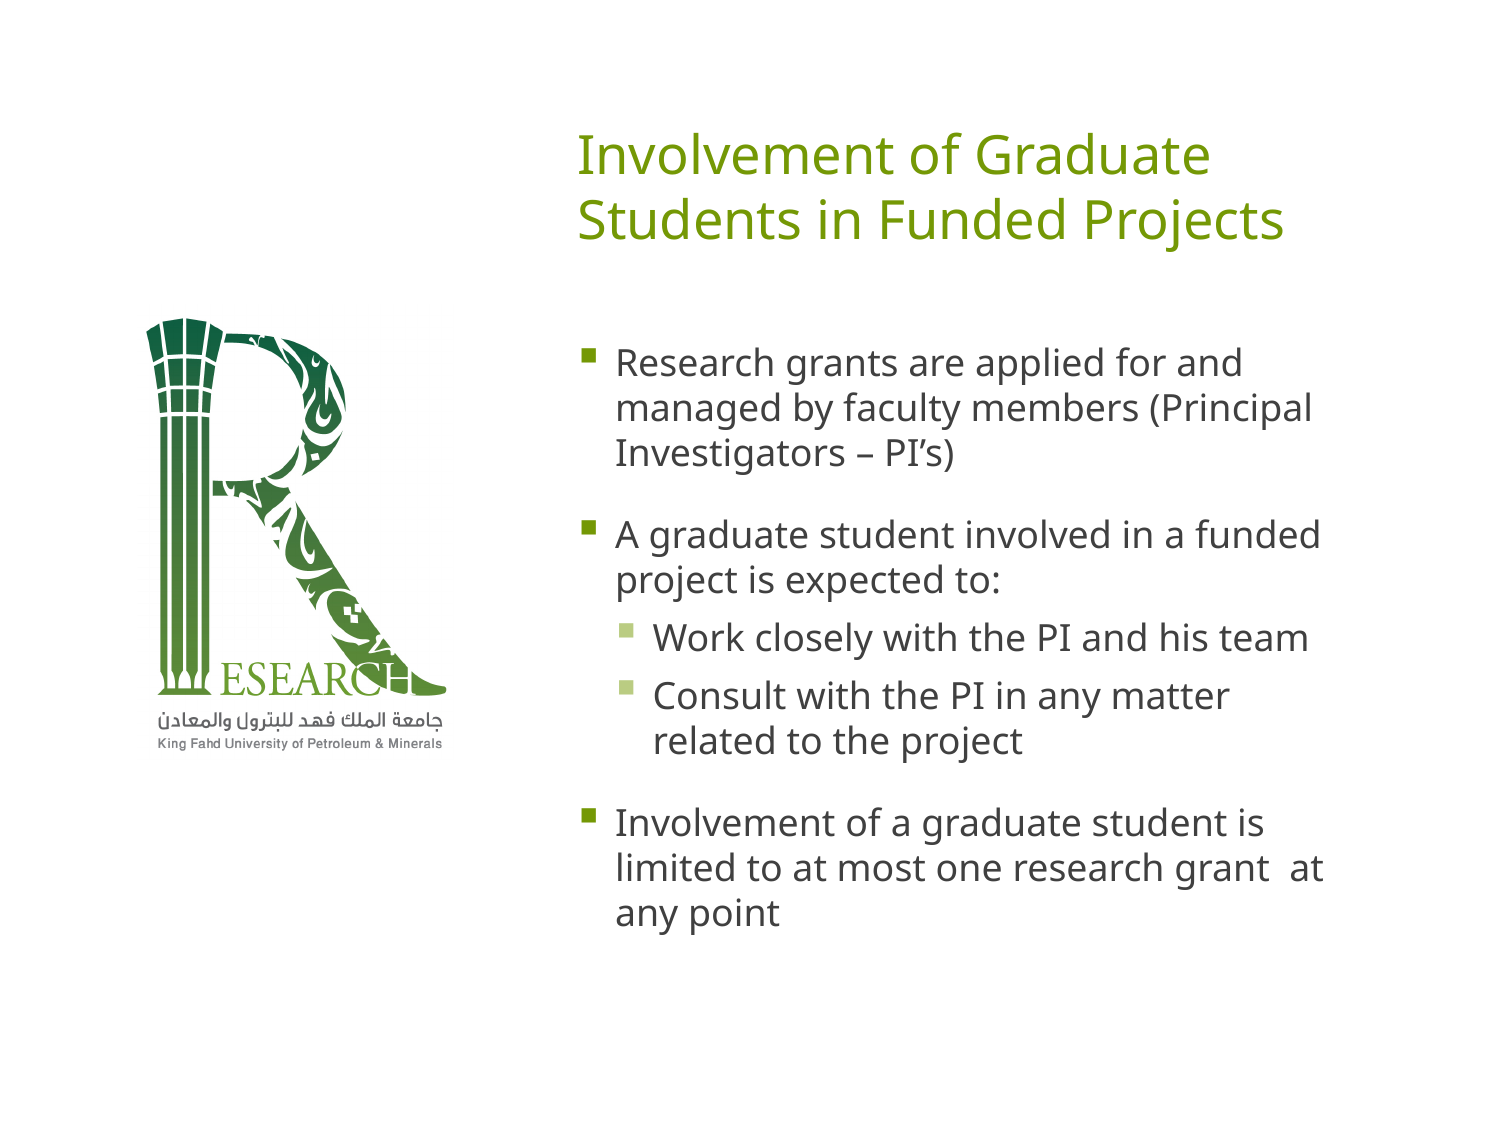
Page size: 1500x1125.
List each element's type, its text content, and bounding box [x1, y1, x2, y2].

list Research grants are applied for and managed by faculty members (Principal Investigators – PI’s) A graduate student involved in a funded project is expected to: Work closely with the PI and his team Consult with the PI in any matter related to the project Involvement of a graduate student is limited to at most one research grant at any point [562, 331, 1374, 1005]
title Involvement of Graduate Students in Funded Projects [562, 112, 1375, 258]
picture [137, 304, 454, 760]
